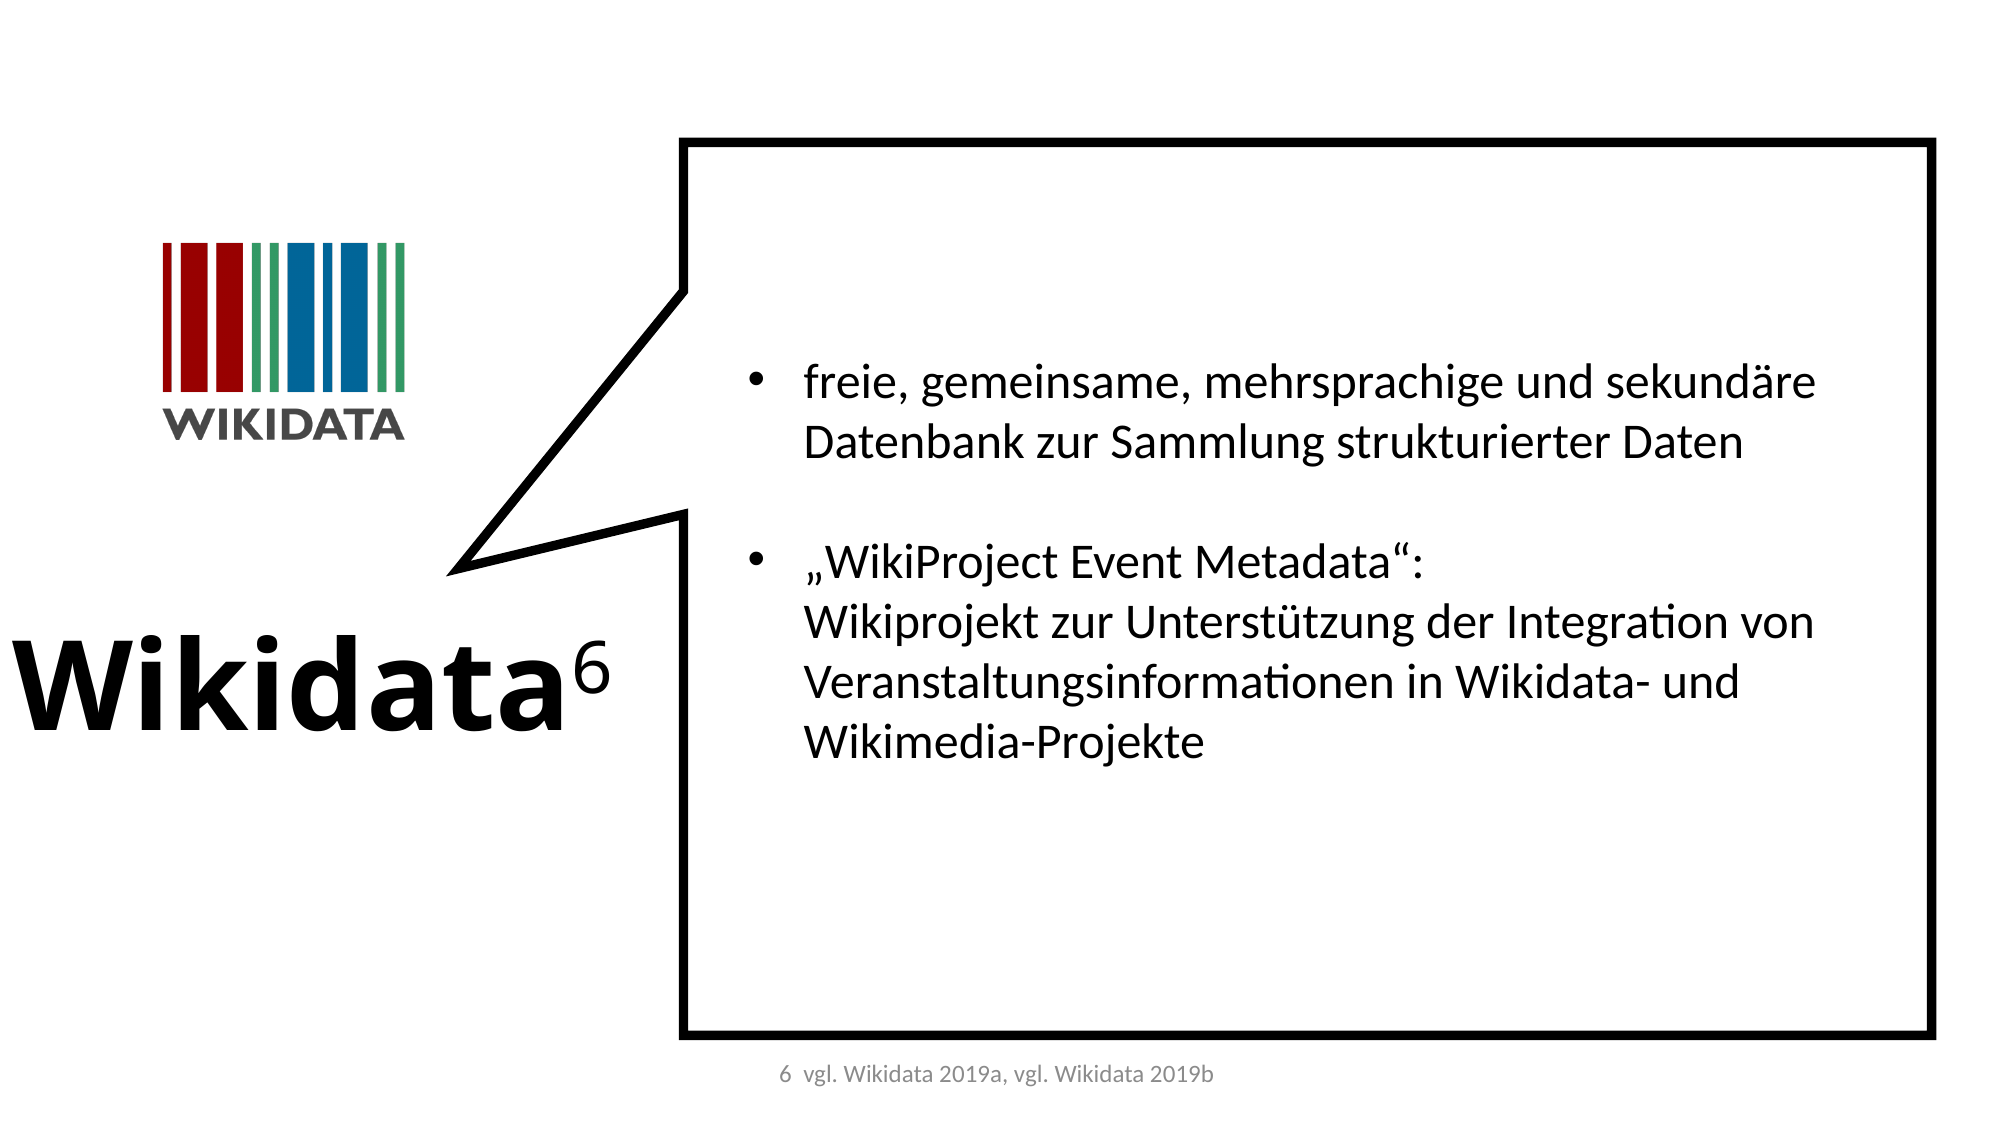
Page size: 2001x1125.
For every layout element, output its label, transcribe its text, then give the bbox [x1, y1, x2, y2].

text_box [455, 141, 1933, 1037]
list Wikidata6 [0, 451, 682, 822]
footer 6 vgl. Wikidata 2019a, vgl. Wikidata 2019b [662, 1042, 1338, 1103]
picture [127, 230, 441, 452]
text_box freie, gemeinsame, mehrsprachige und sekundäre Datenbank zur Sammlung strukturierter Daten „WikiProject Event Metadata“: Wikiprojekt zur Unterstützung der Integration von Veranstaltungsinformationen in Wikidata- und Wikimedia-Projekte [732, 341, 1883, 776]
